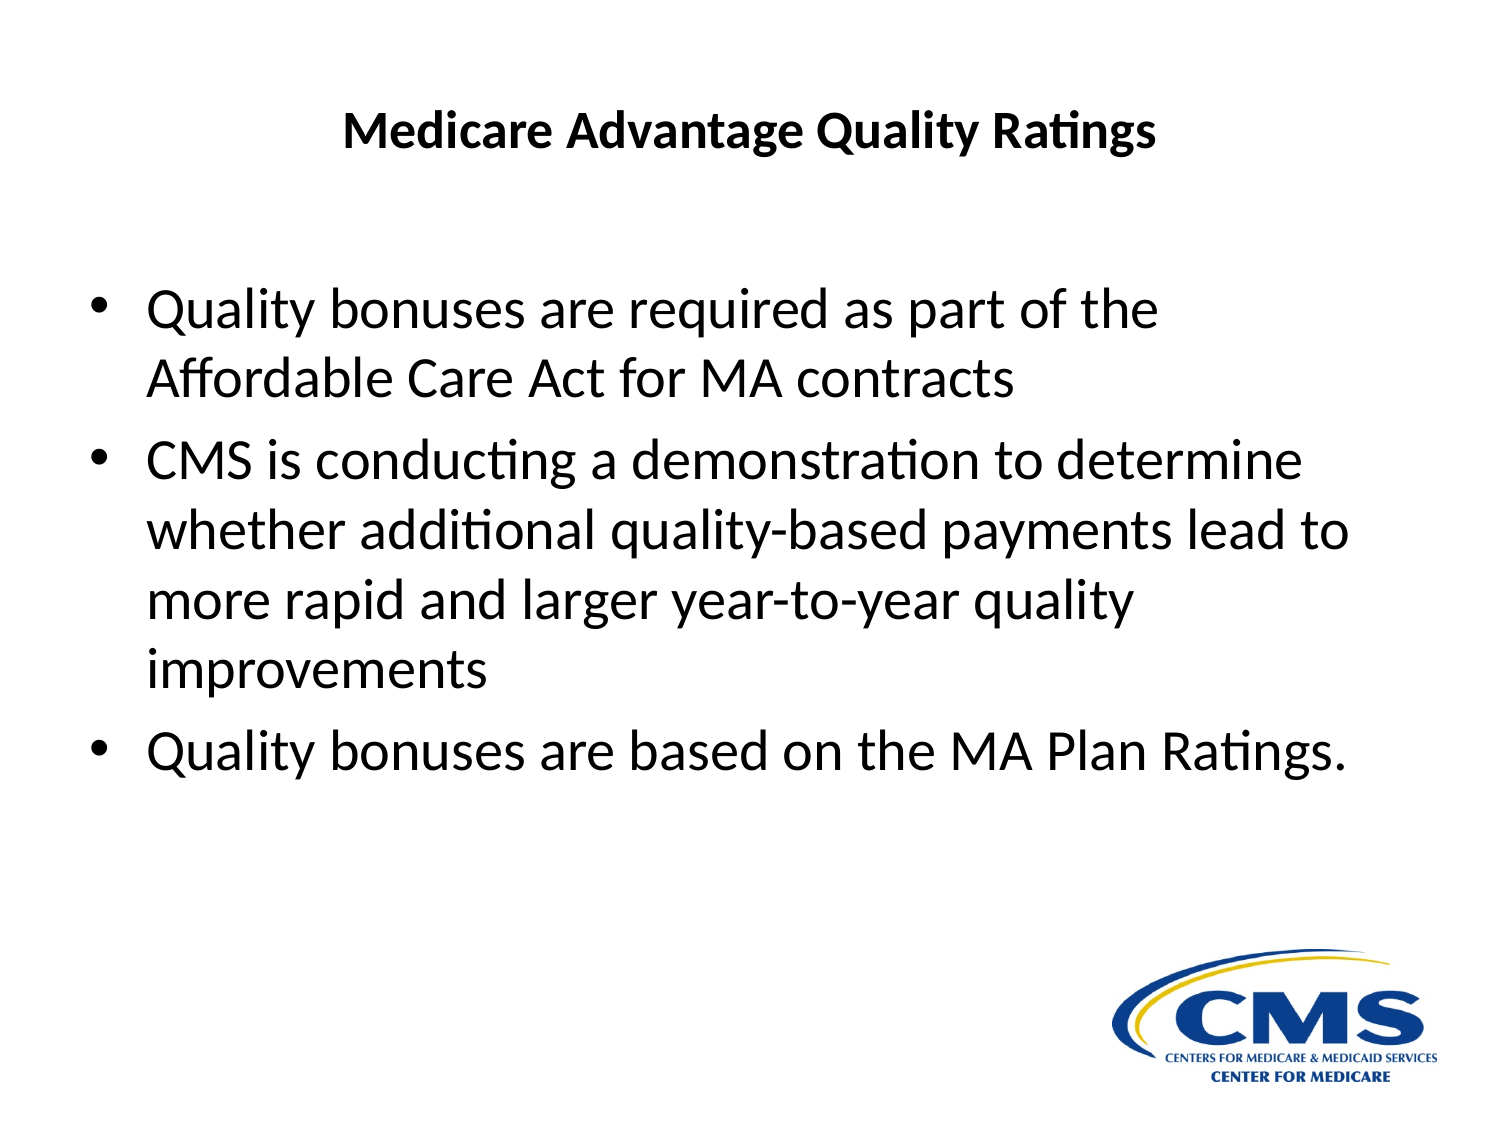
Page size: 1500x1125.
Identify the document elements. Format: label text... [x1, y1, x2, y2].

text_box Quality bonuses are required as part of the Affordable Care Act for MA contracts CMS is conducting a demonstration to determine whether additional quality-based payments lead to more rapid and larger year-to-year quality improvements Quality bonuses are based on the MA Plan Ratings. [74, 262, 1425, 1005]
text_box Medicare Advantage Quality Ratings [74, 87, 1425, 233]
picture [1112, 949, 1437, 1082]
